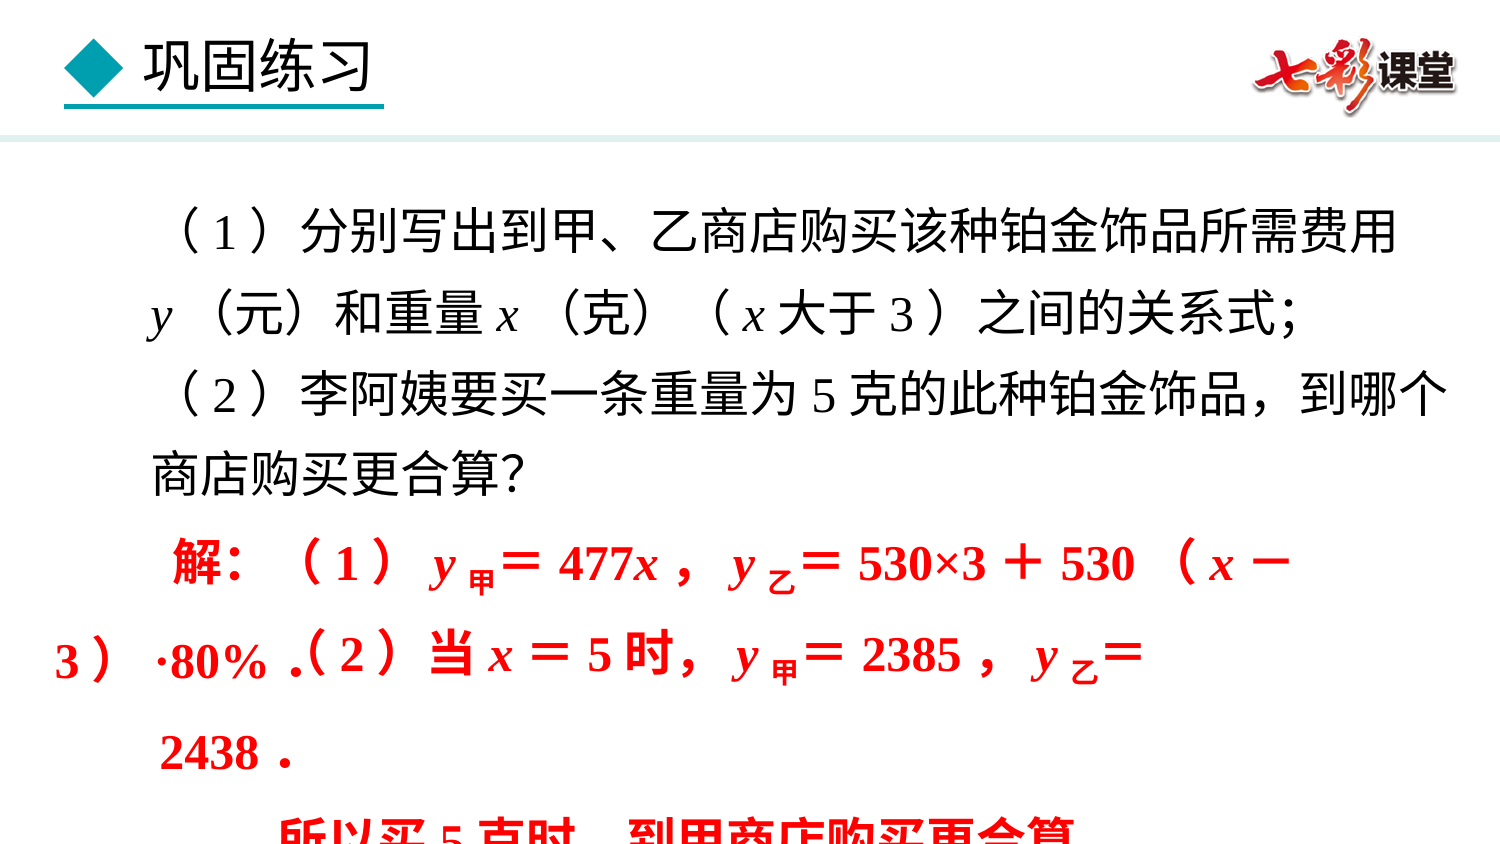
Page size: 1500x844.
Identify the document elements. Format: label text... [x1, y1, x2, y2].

text_box 解：（1）y甲＝477x，y乙＝530×3＋530（x－3）·80%． [54, 496, 1413, 689]
text_box （1）分别写出到甲、乙商店购买该种铂金饰品所需费用 y（元）和重量x（克）（x大于3）之间的关系式； （2）李阿姨要买一条重量为5克的此种铂金饰品，到哪个 商店购买更合算？ [135, 171, 1486, 511]
text_box （2）当x＝5时，y甲＝2385，y乙＝2438． 所以买5克时，到甲商店购买更合算． [159, 587, 1217, 844]
picture [1249, 32, 1461, 118]
